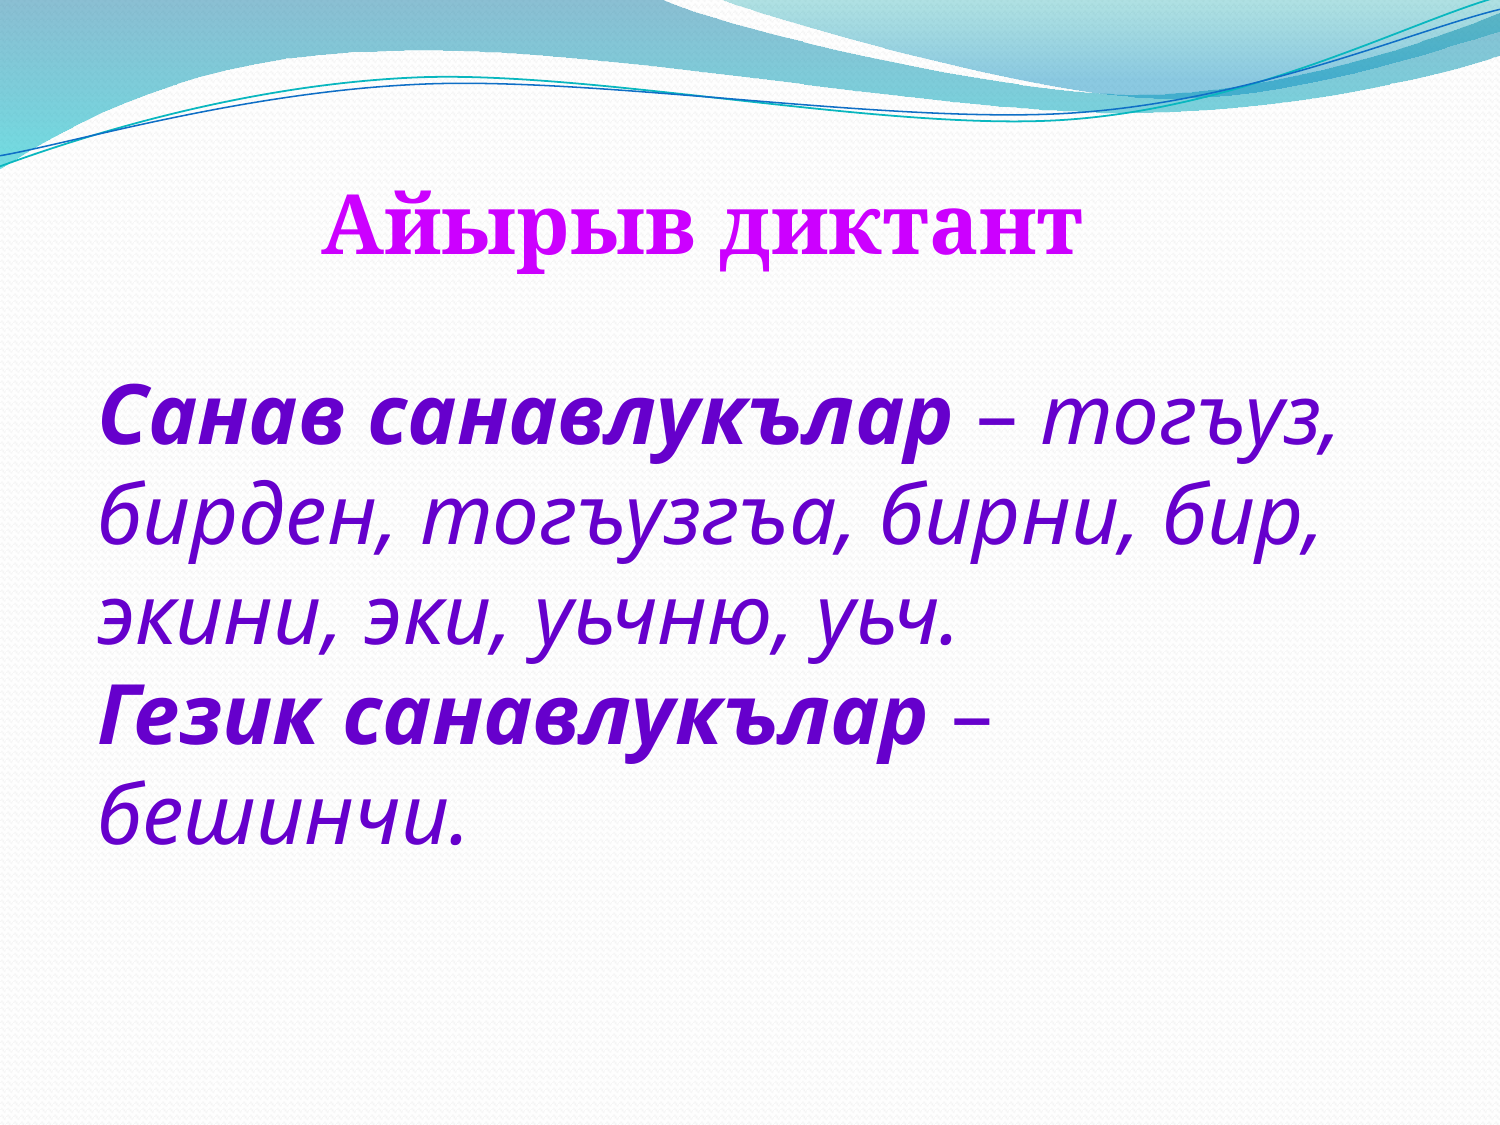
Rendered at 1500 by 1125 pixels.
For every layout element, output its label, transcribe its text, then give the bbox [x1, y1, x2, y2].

text_box Санав санавлукълар – тогъуз, бирден, тогъузгъа, бирни, бир, экини, эки, уьчню, уьч. Гезик санавлукълар – бешинчи. [82, 0, 1395, 869]
text_box Айырыв диктант [304, 164, 1102, 279]
